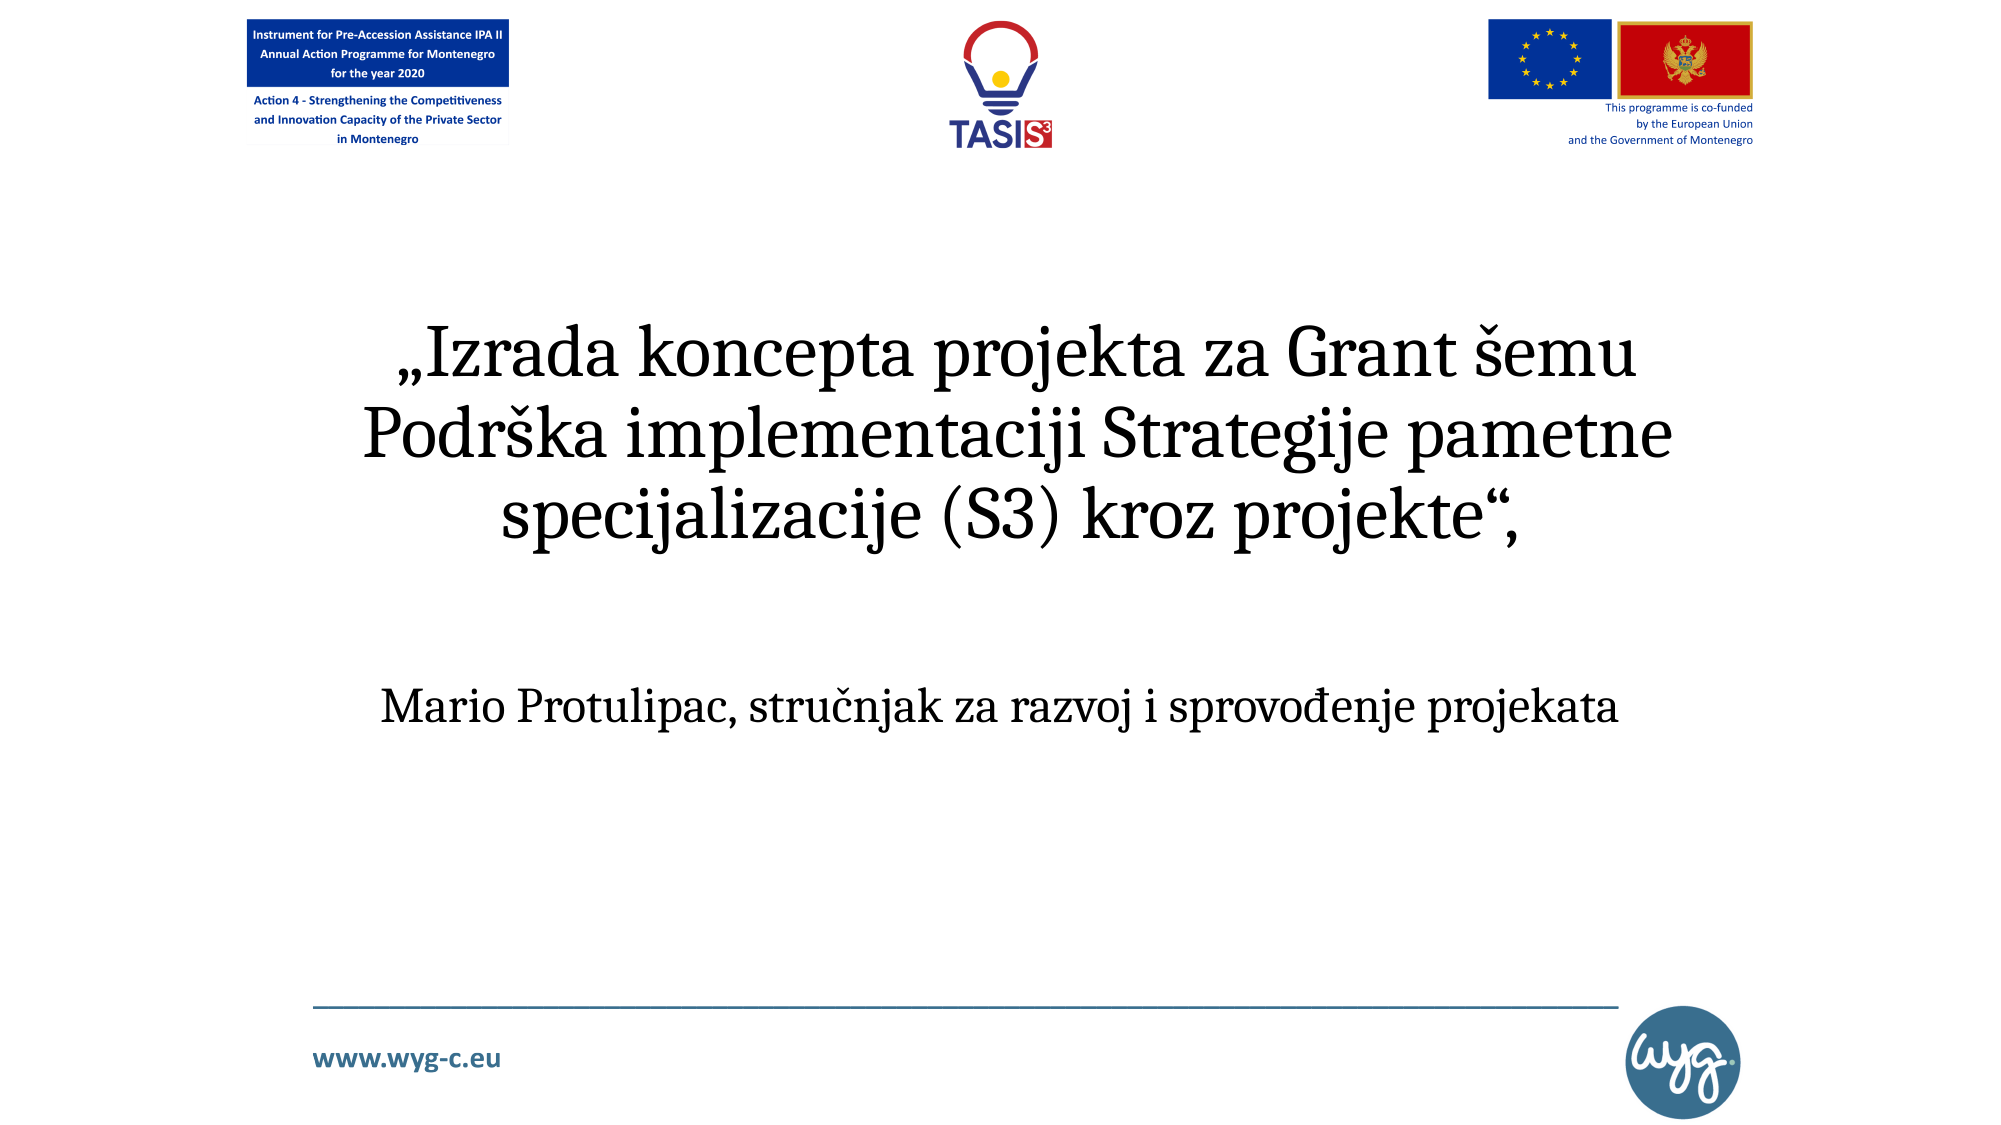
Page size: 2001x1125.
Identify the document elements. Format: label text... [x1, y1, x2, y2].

picture [312, 1000, 1743, 1125]
title „Izrada koncepta projekta za Grant šemu Podrška implementaciji Strategije pametne specijalizacije (S3) kroz projekte“, [268, 170, 1769, 563]
picture [246, 19, 1753, 149]
subtitle Mario Protulipac, stručnjak za razvoj i sprovođenje projekata [249, 590, 1750, 863]
